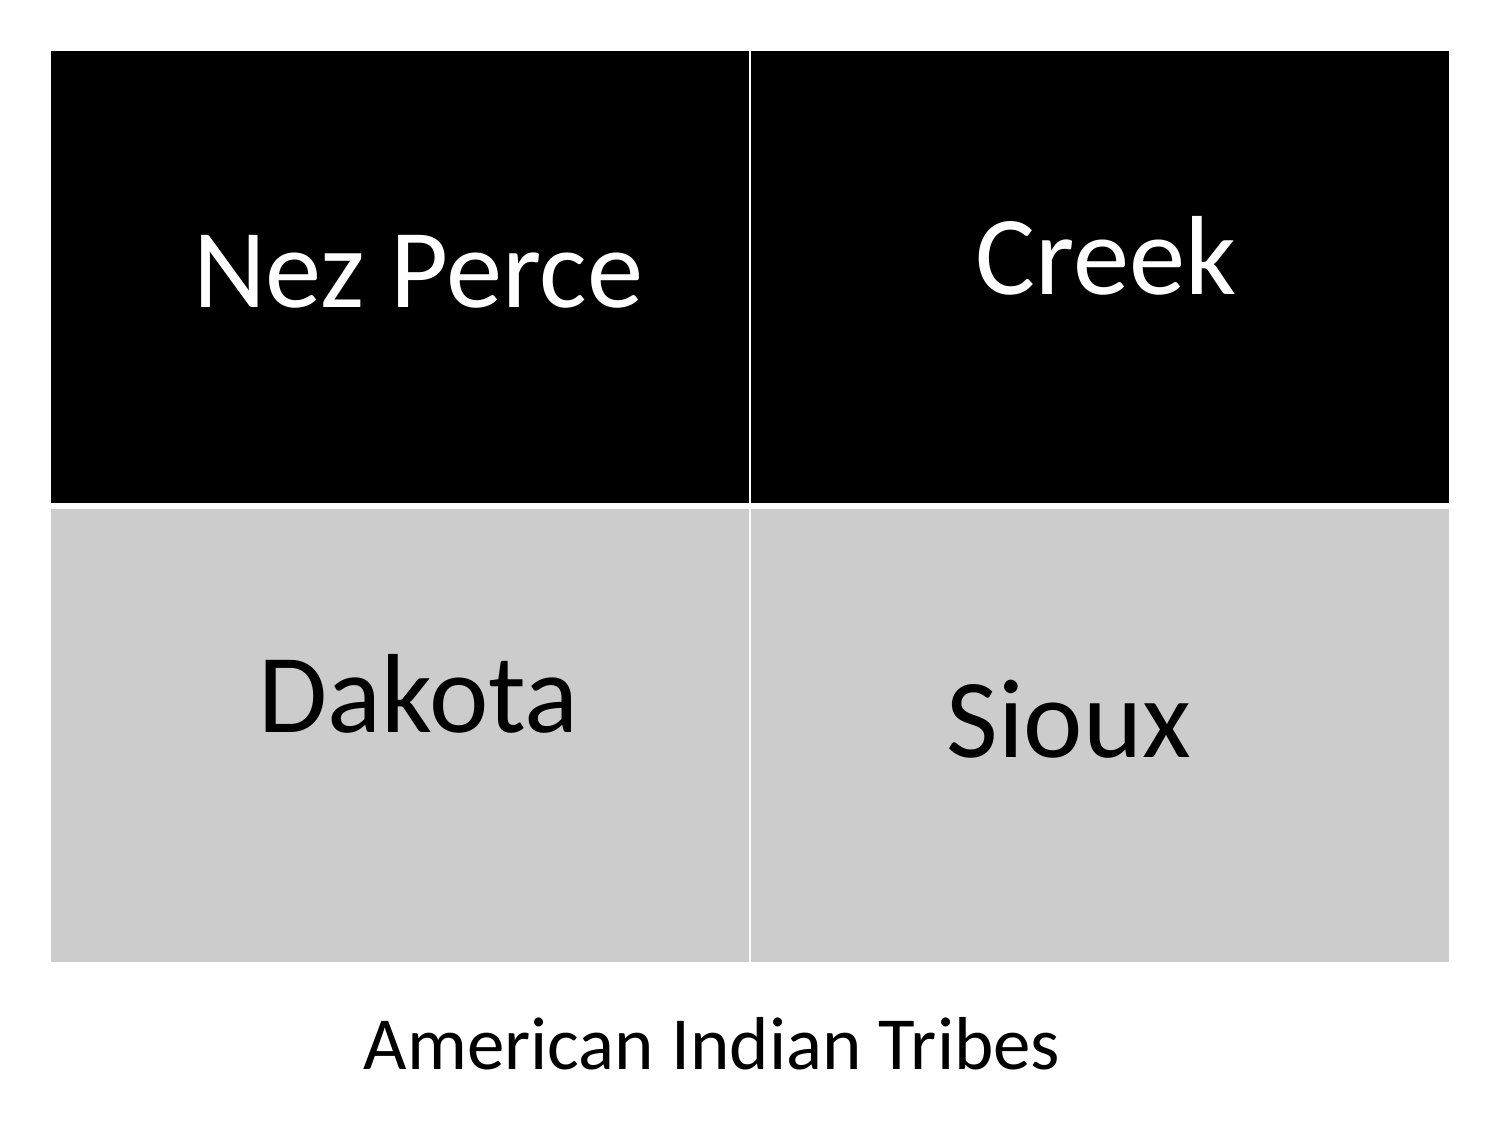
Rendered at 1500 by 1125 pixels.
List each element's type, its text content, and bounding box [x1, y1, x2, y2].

table_cell [751, 509, 1449, 962]
table_header [51, 51, 749, 503]
table_header [751, 51, 1449, 503]
table_cell [51, 509, 749, 962]
text_box Sioux [787, 637, 1350, 788]
text_box Creek [825, 174, 1388, 325]
text_box American Indian Tribes [112, 987, 1313, 1093]
text_box Nez Perce [137, 187, 700, 338]
text_box Dakota [137, 612, 700, 763]
